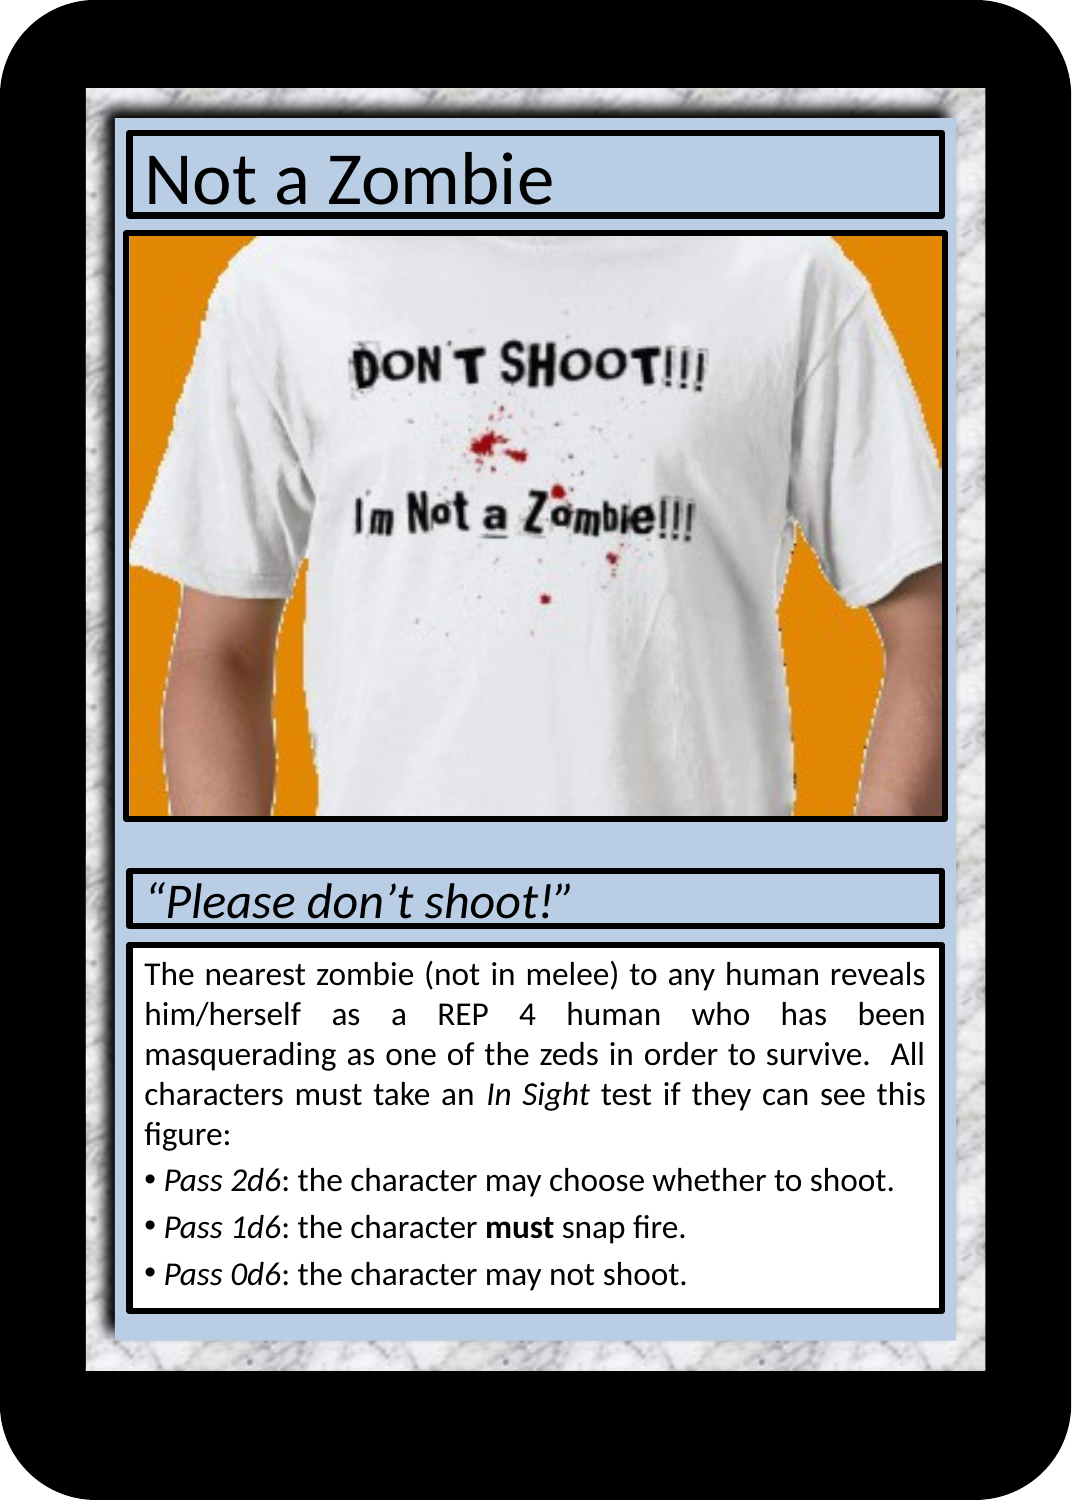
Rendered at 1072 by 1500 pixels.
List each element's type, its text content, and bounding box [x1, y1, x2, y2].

picture [85, 88, 986, 1371]
title Not a Zombie [126, 130, 945, 219]
list “Please don’t shoot!” [126, 868, 945, 929]
list The nearest zombie (not in melee) to any human reveals him/herself as a REP 4 human who has been masquerading as one of the zeds in order to survive. All characters must take an In Sight test if they can see this figure: Pass 2d6: the character may choose whether to shoot. Pass 1d6: the character must snap fire. Pass 0d6: the character may not shoot. [126, 942, 945, 1314]
